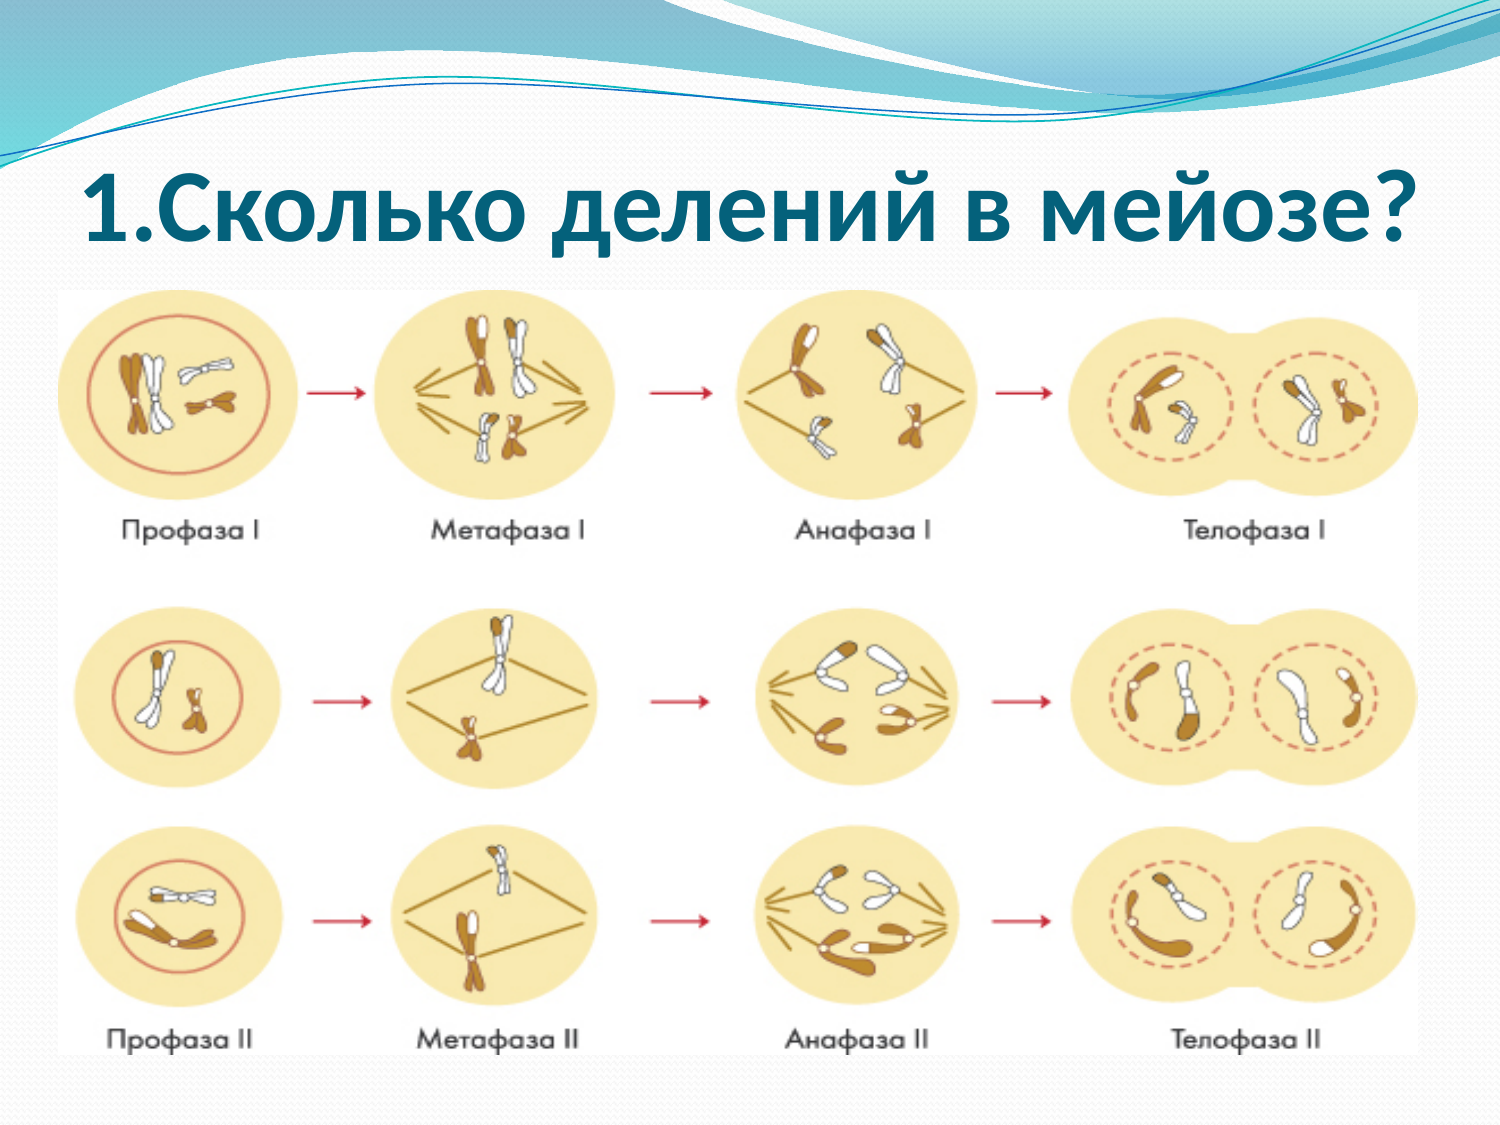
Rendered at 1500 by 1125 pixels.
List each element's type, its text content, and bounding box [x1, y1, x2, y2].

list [58, 290, 1419, 1055]
title 1.Сколько делений в мейозе? [75, 115, 1425, 301]
